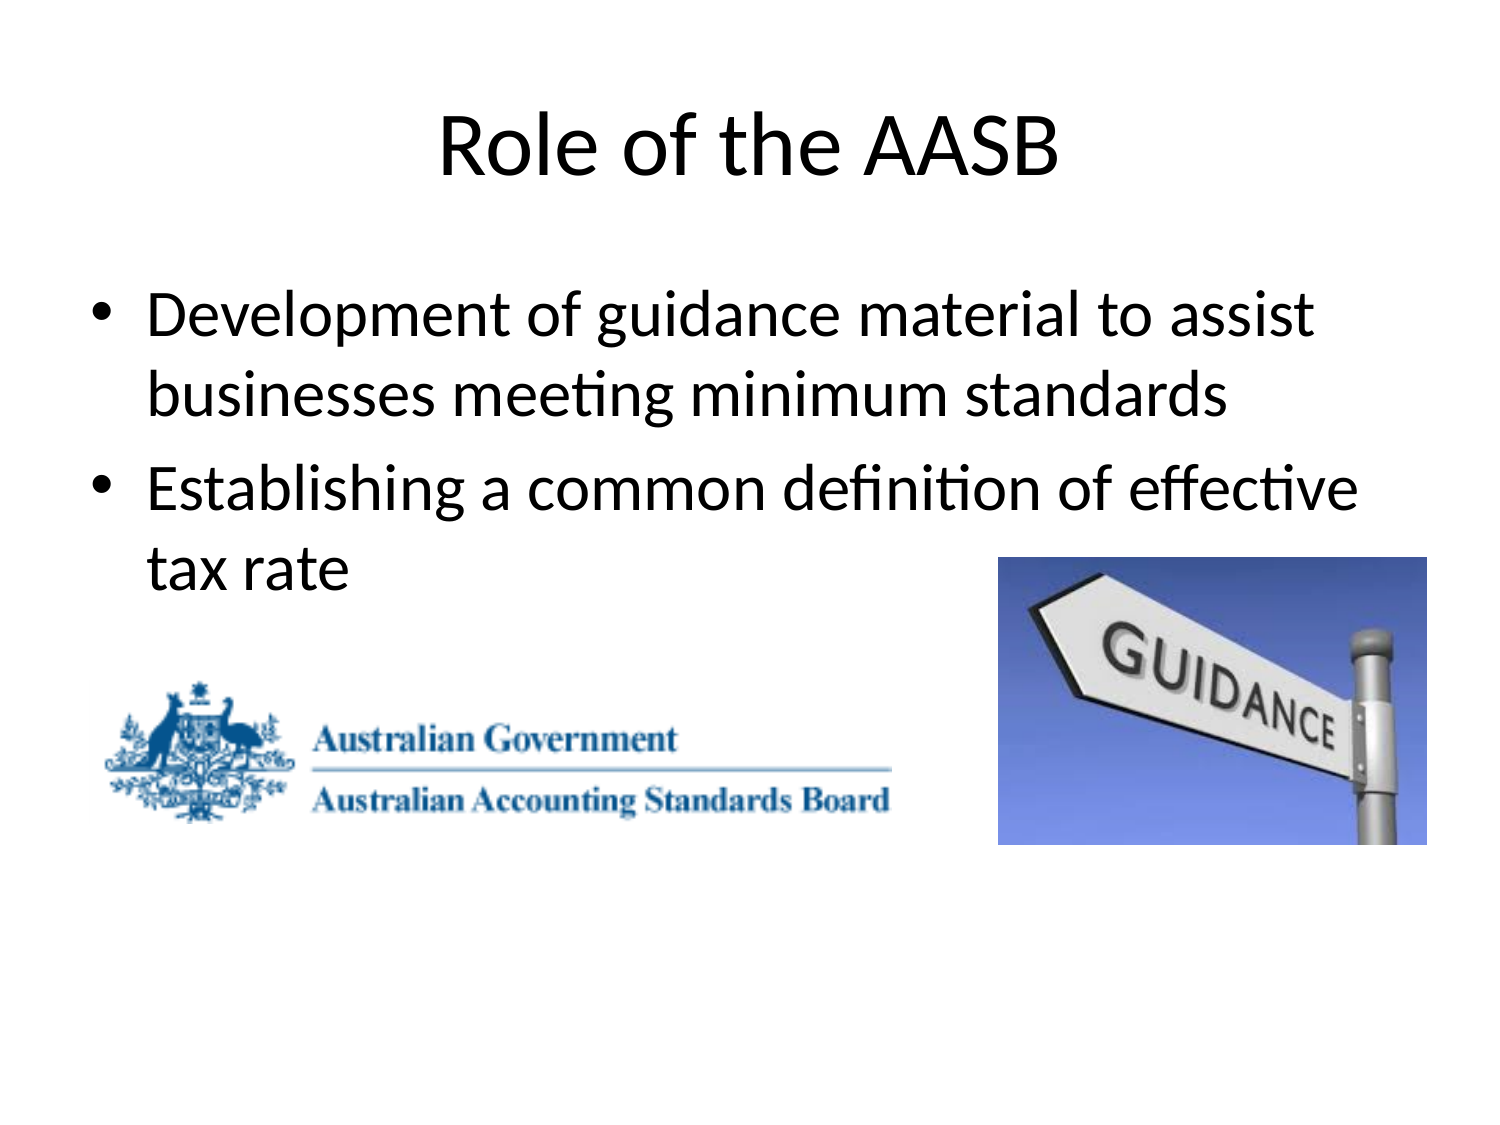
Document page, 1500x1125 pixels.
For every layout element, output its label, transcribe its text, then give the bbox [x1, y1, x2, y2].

picture [88, 680, 892, 825]
title Role of the AASB [75, 45, 1425, 233]
list Development of guidance material to assist businesses meeting minimum standards Establishing a common definition of effective tax rate [75, 262, 1425, 1005]
picture [997, 556, 1427, 845]
